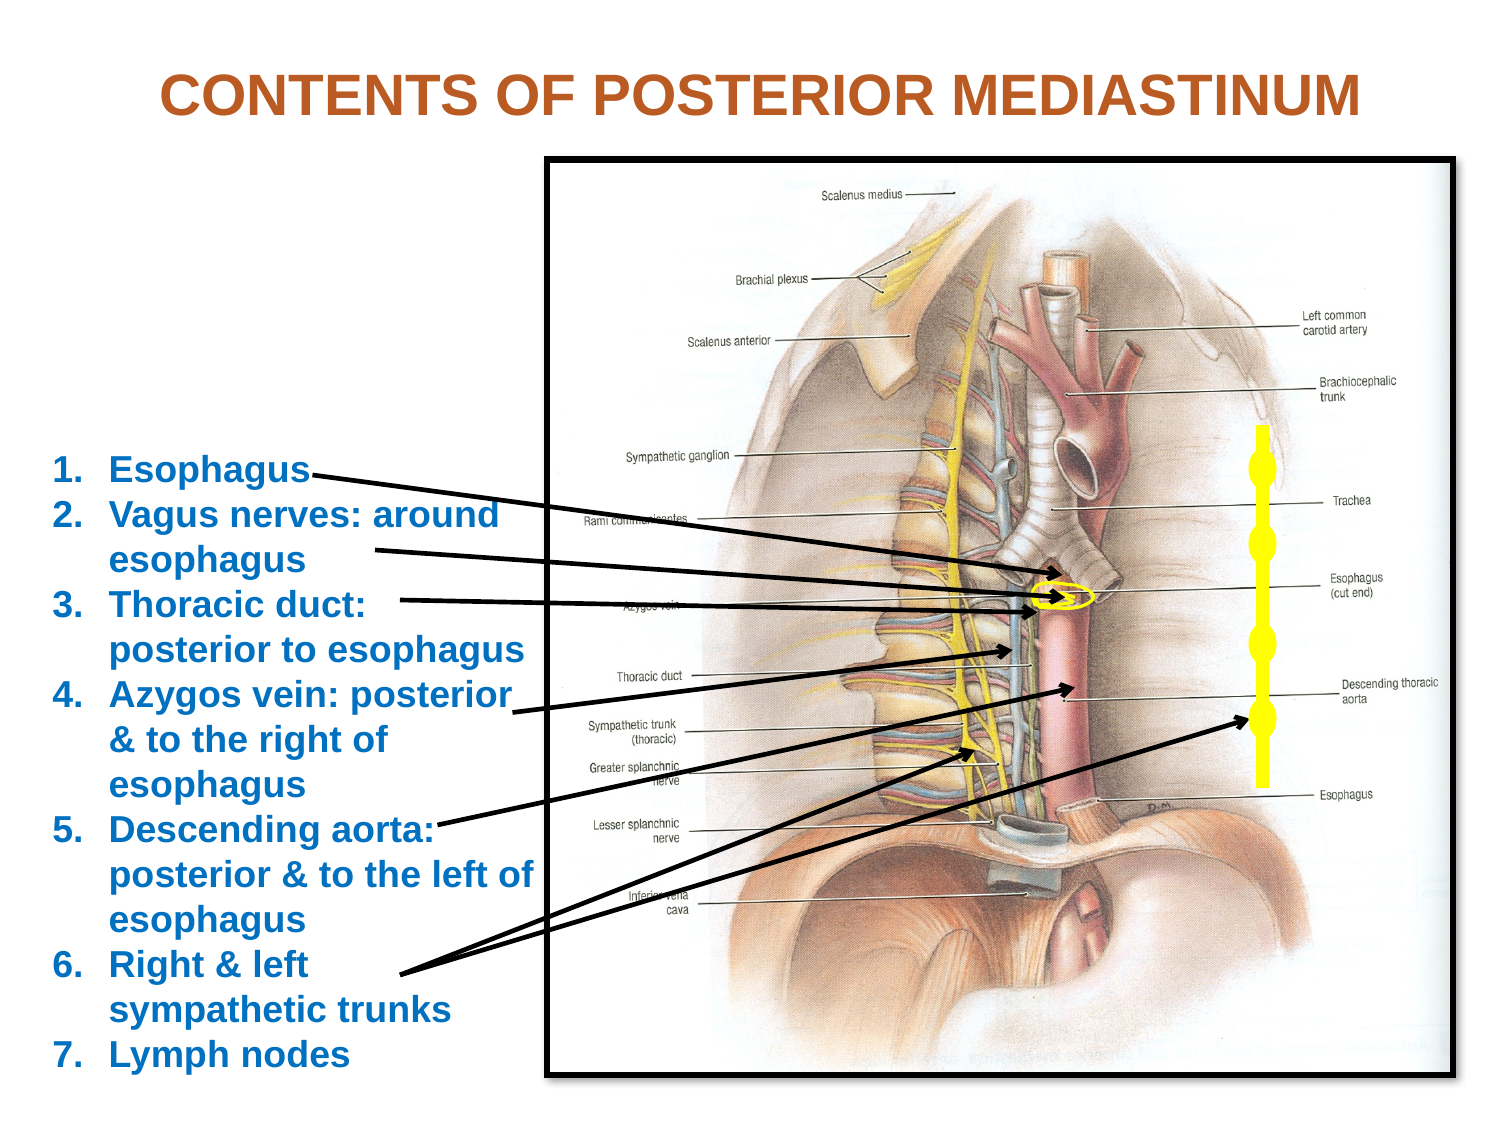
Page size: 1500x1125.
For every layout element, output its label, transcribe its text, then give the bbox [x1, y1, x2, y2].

text_box Esophagus Vagus nerves: around esophagus Thoracic duct: posterior to esophagus Azygos vein: posterior & to the right of esophagus Descending aorta: posterior & to the left of esophagus Right & left sympathetic trunks Lymph nodes [37, 437, 550, 1083]
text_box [399, 609, 1038, 613]
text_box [374, 549, 1066, 598]
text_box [399, 718, 1251, 976]
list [549, 162, 1451, 1073]
text_box CONTENTS OF POSTERIOR MEDIASTINUM [145, 50, 1377, 135]
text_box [437, 687, 1076, 717]
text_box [312, 474, 1063, 576]
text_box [512, 649, 1013, 686]
